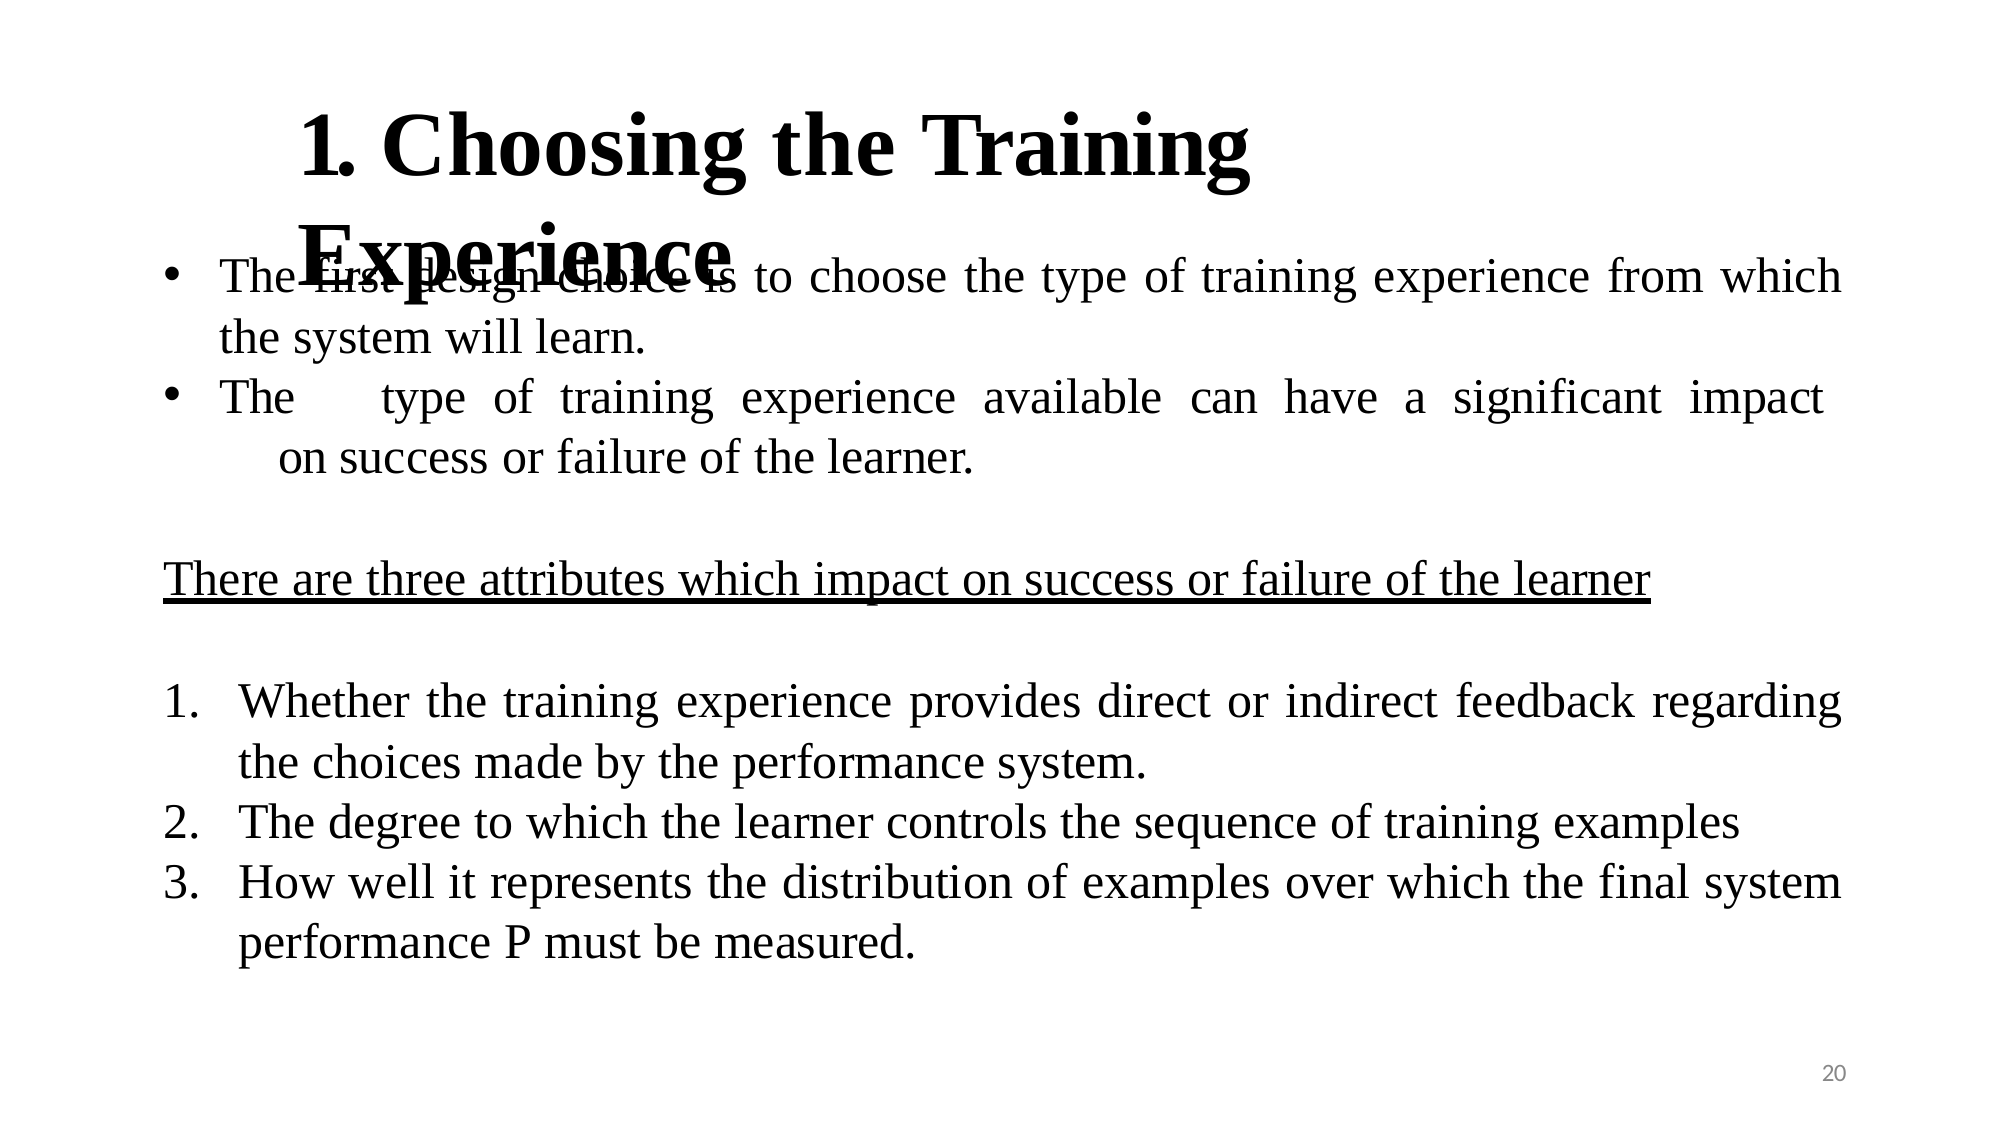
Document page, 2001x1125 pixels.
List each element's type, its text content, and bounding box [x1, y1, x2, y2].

text_box The first design choice is to choose the type of training experience from which the system will learn. The type of training experience available can have a significant impact on success or failure of the learner. There are three attributes which impact on success or failure of the learner Whether the training experience provides direct or indirect feedback regarding the choices made by the performance system. The degree to which the learner controls the sequence of training examples How well it represents the distribution of examples over which the final system performance P must be measured. [161, 240, 1846, 969]
title 1. Choosing the Training Experience [294, 81, 1711, 240]
slide_number 20 [1815, 1060, 1856, 1125]
